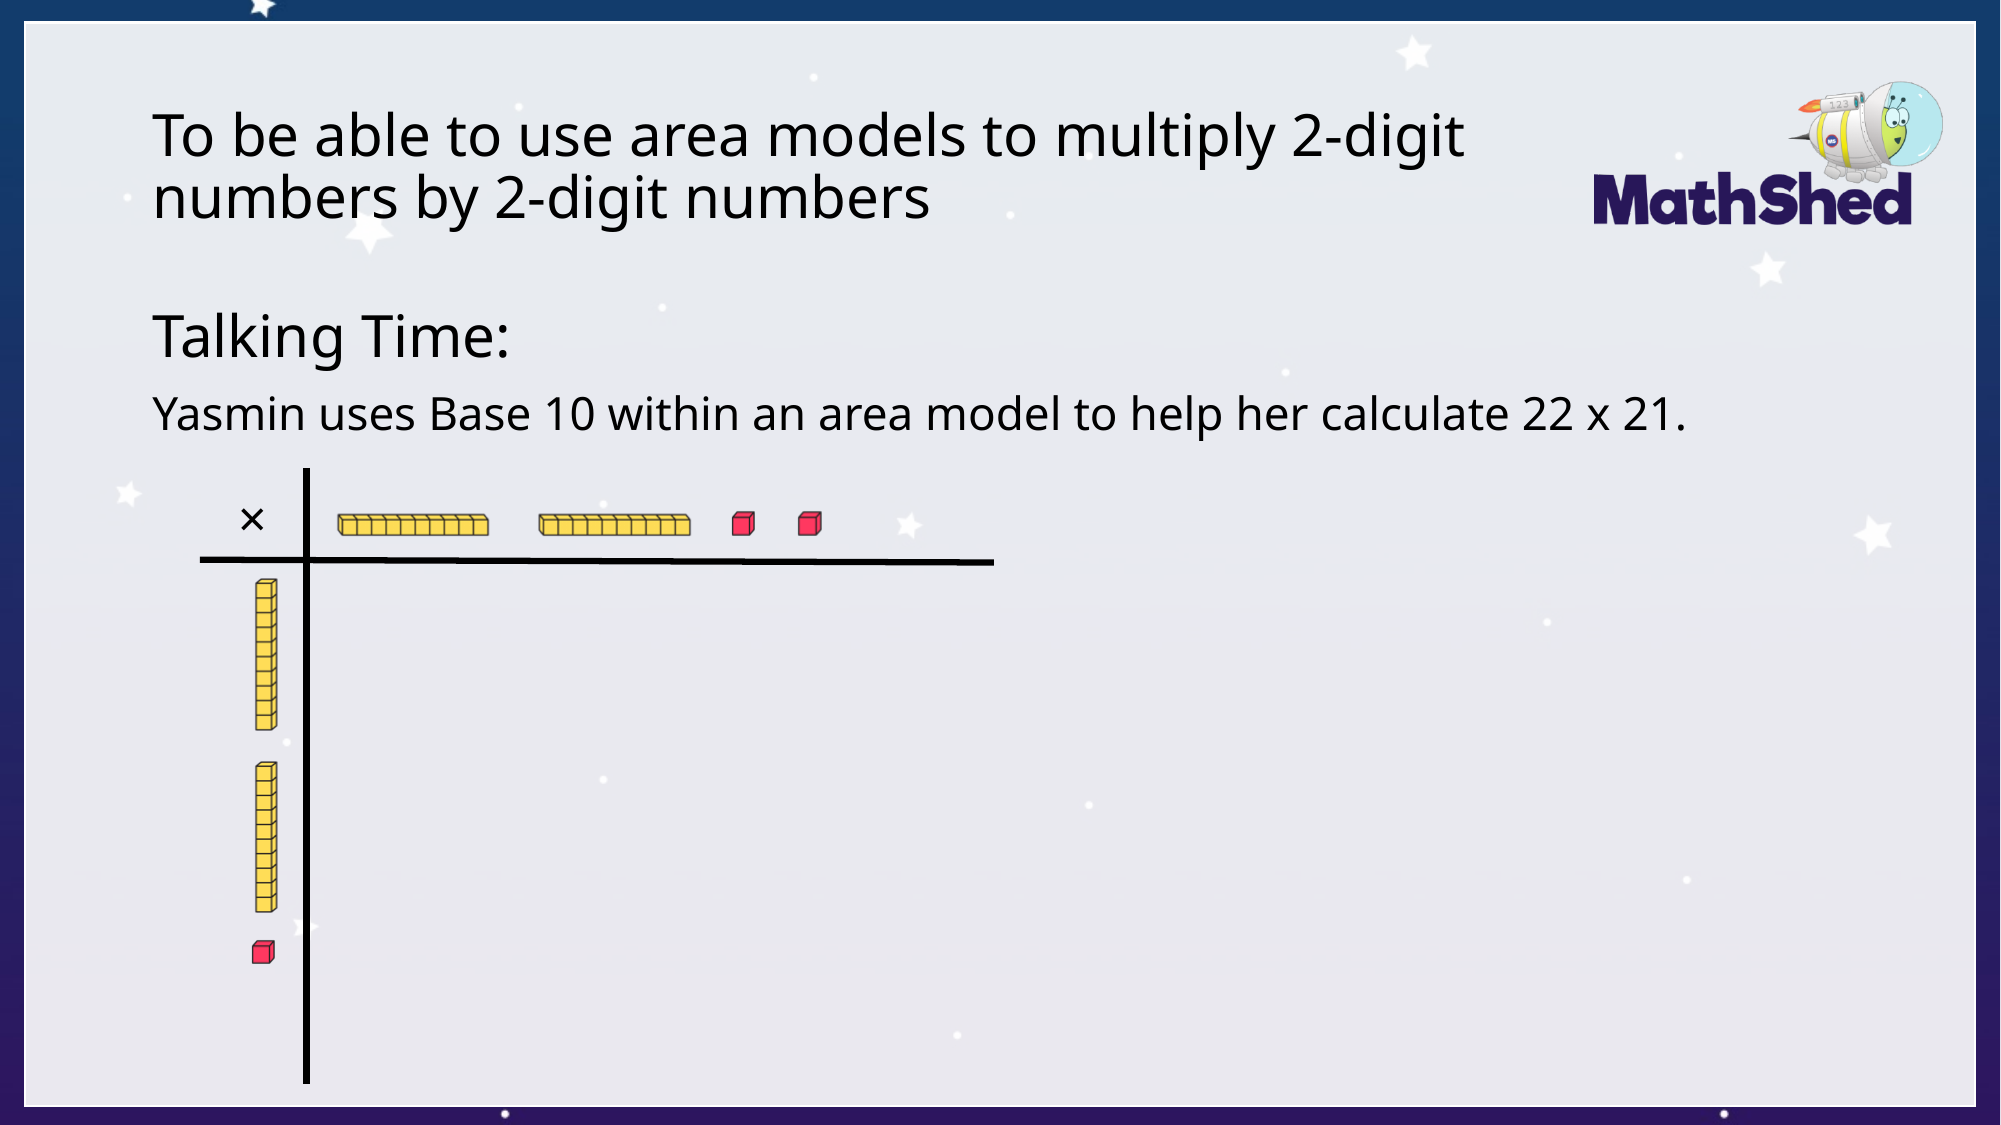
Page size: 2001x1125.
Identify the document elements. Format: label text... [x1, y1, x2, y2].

text_box [1496, 387, 1648, 540]
title To be able to use area models to multiply 2-digit numbers by 2-digit numbers [137, 59, 1578, 278]
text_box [458, 559, 573, 563]
list Talking Time: Yasmin uses Base 10 within an area model to help her calculate 22 x 21. [137, 299, 1863, 1014]
text_box × [224, 480, 283, 555]
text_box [199, 559, 372, 563]
picture [0, 0, 2001, 1125]
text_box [660, 559, 994, 563]
